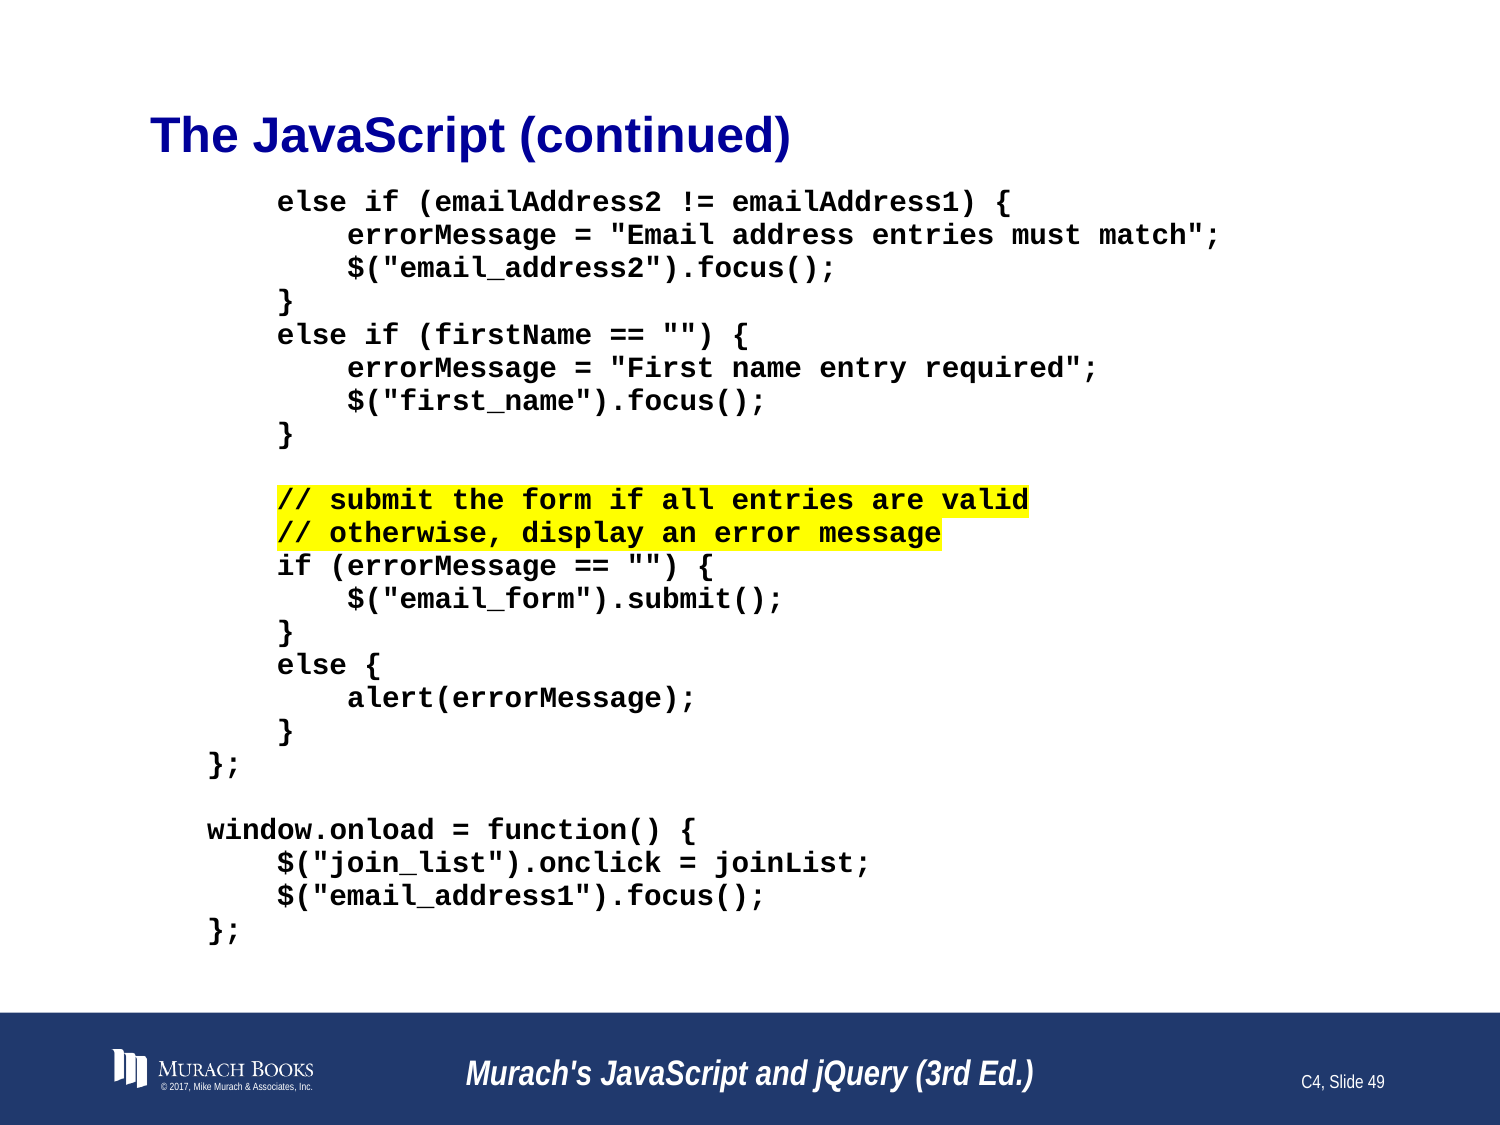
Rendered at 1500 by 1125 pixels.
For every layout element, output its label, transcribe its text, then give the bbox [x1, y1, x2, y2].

footer © 2017, Mike Murach & Associates, Inc. [12, 1025, 463, 1100]
title The JavaScript (continued) [150, 102, 1350, 164]
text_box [149, 187, 1350, 954]
slide_number Murach's JavaScript and jQuery (3rd Ed.) [463, 1025, 1050, 1100]
slide_number C4, Slide 49 [1087, 1025, 1400, 1100]
